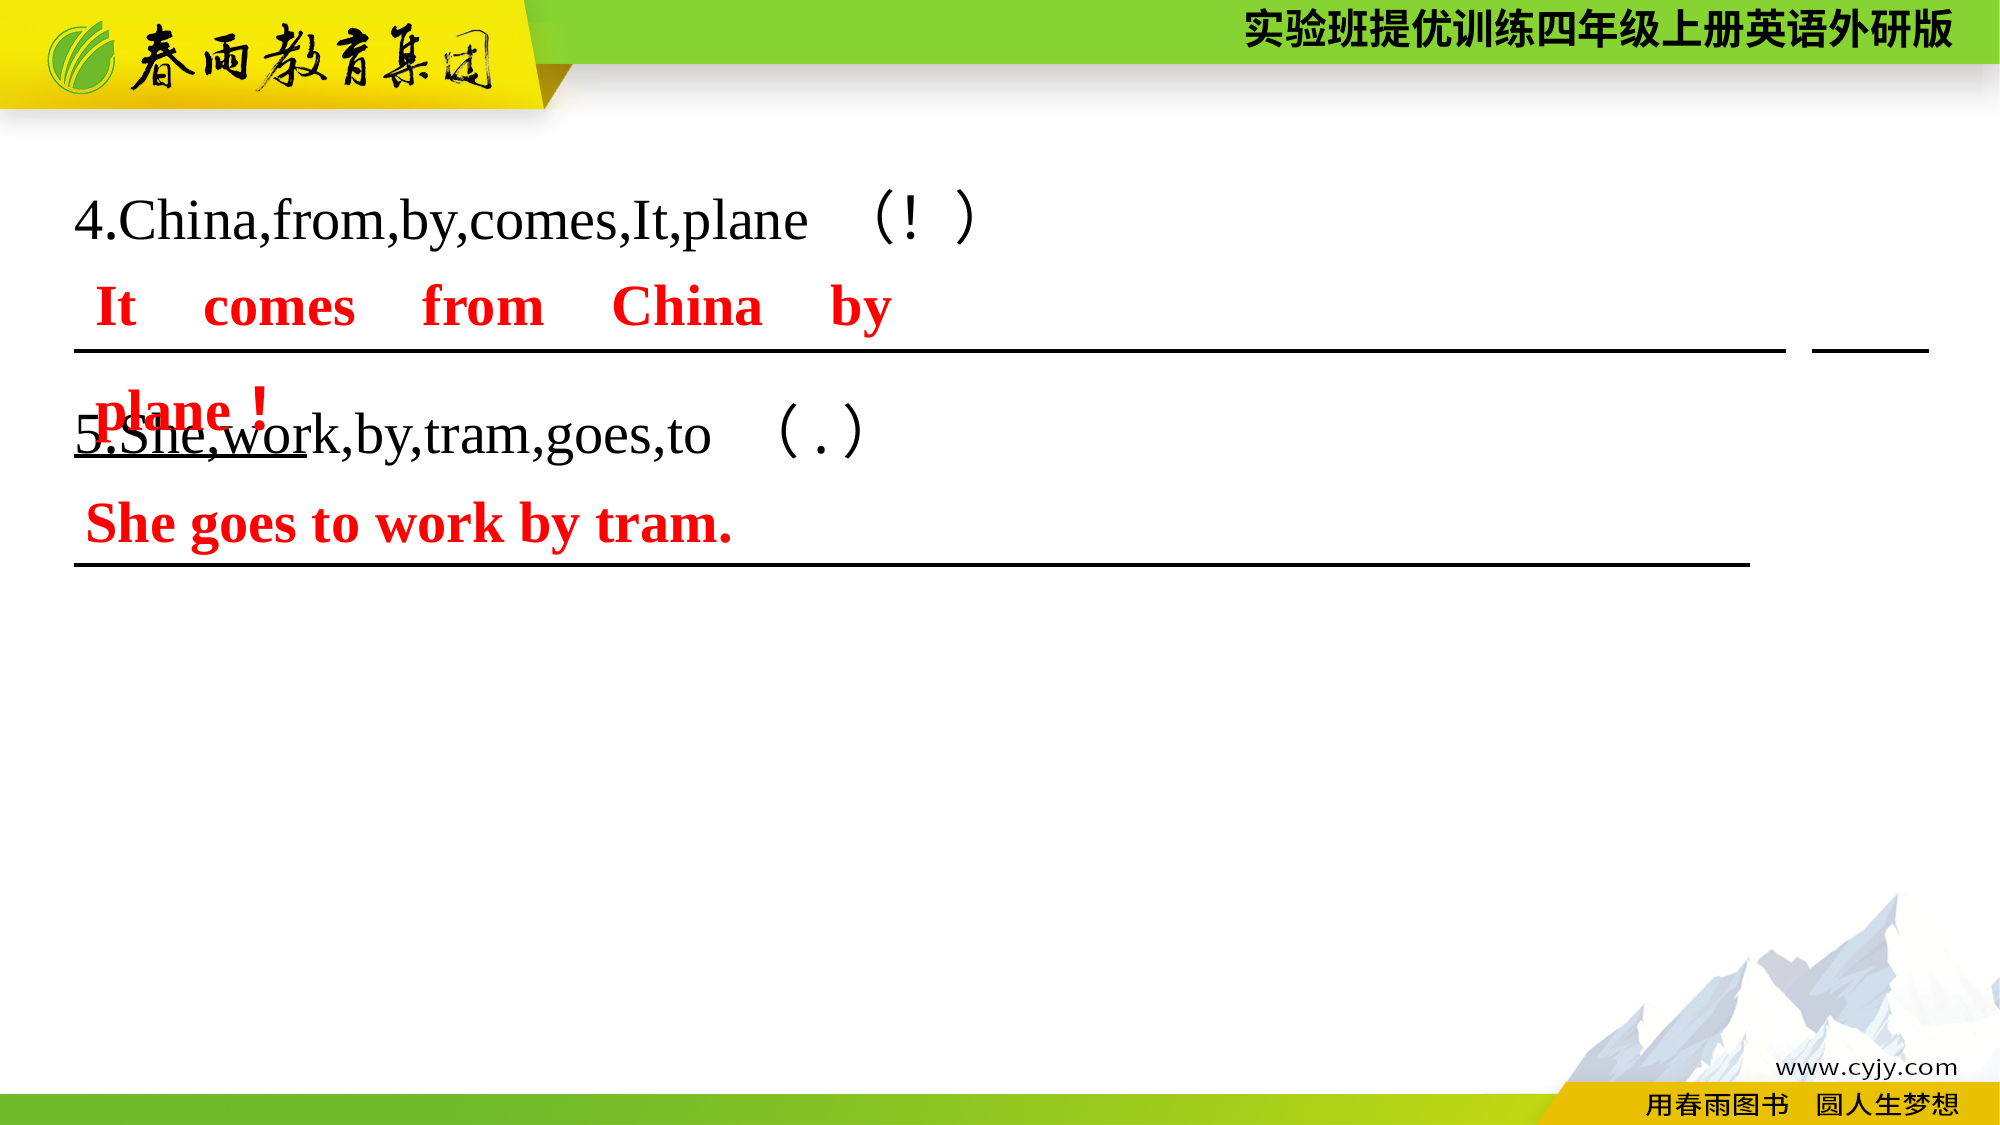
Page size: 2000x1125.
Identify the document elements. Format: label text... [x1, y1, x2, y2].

list 5.She,work,by,tram,goes,to （.） . [59, 469, 1944, 580]
text_box 4.China,from,by,comes,It,plane （！） . [59, 138, 1944, 469]
text_box She goes to work by tram. [70, 469, 748, 561]
picture [0, 0, 2000, 1125]
text_box It comes from China by plane！ [80, 224, 908, 345]
